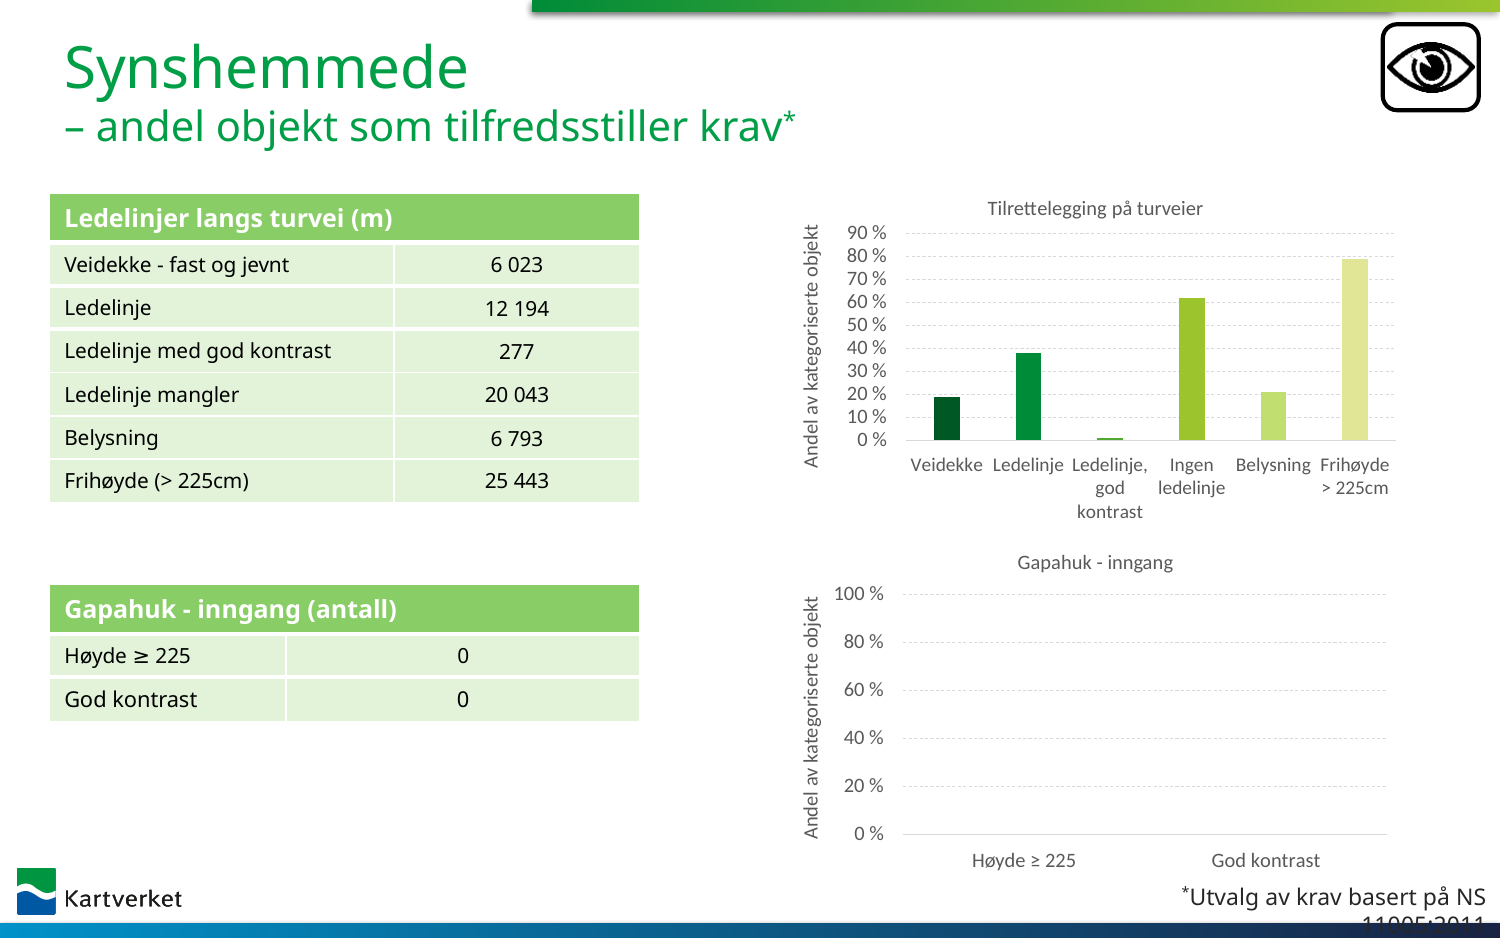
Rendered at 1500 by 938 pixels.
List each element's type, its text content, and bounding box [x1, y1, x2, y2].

text_box Synshemmede – andel objekt som tilfredsstiller krav* [49, 24, 1431, 158]
table_cell Ledelinje mangler [50, 373, 393, 415]
table_cell Ledelinje [50, 288, 393, 327]
table_cell 20 043 [395, 373, 639, 415]
text_box *Utvalg av krav basert på NS 11005:2011 [1068, 873, 1500, 938]
table_cell 6 023 [395, 245, 639, 284]
table_cell 0 [287, 679, 639, 721]
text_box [1382, 24, 1480, 111]
table_cell Frihøyde (> 225cm) [50, 460, 393, 502]
table_cell 0 [287, 636, 639, 675]
table_header Ledelinjer langs turvei (m) [50, 194, 639, 240]
picture [791, 187, 1400, 526]
table_cell Belysning [50, 417, 393, 458]
table_cell 25 443 [395, 460, 639, 502]
table_cell Høyde ≥ 225 [50, 636, 285, 675]
table_cell Ledelinje med god kontrast [50, 331, 393, 372]
table_cell 12 194 [395, 288, 639, 327]
picture [791, 541, 1400, 880]
table_cell God kontrast [50, 679, 285, 721]
table_header Gapahuk - inngang (antall) [50, 585, 639, 632]
table_cell 6 793 [395, 417, 639, 458]
table_cell Veidekke - fast og jevnt [50, 245, 393, 284]
table_cell 277 [395, 331, 639, 372]
